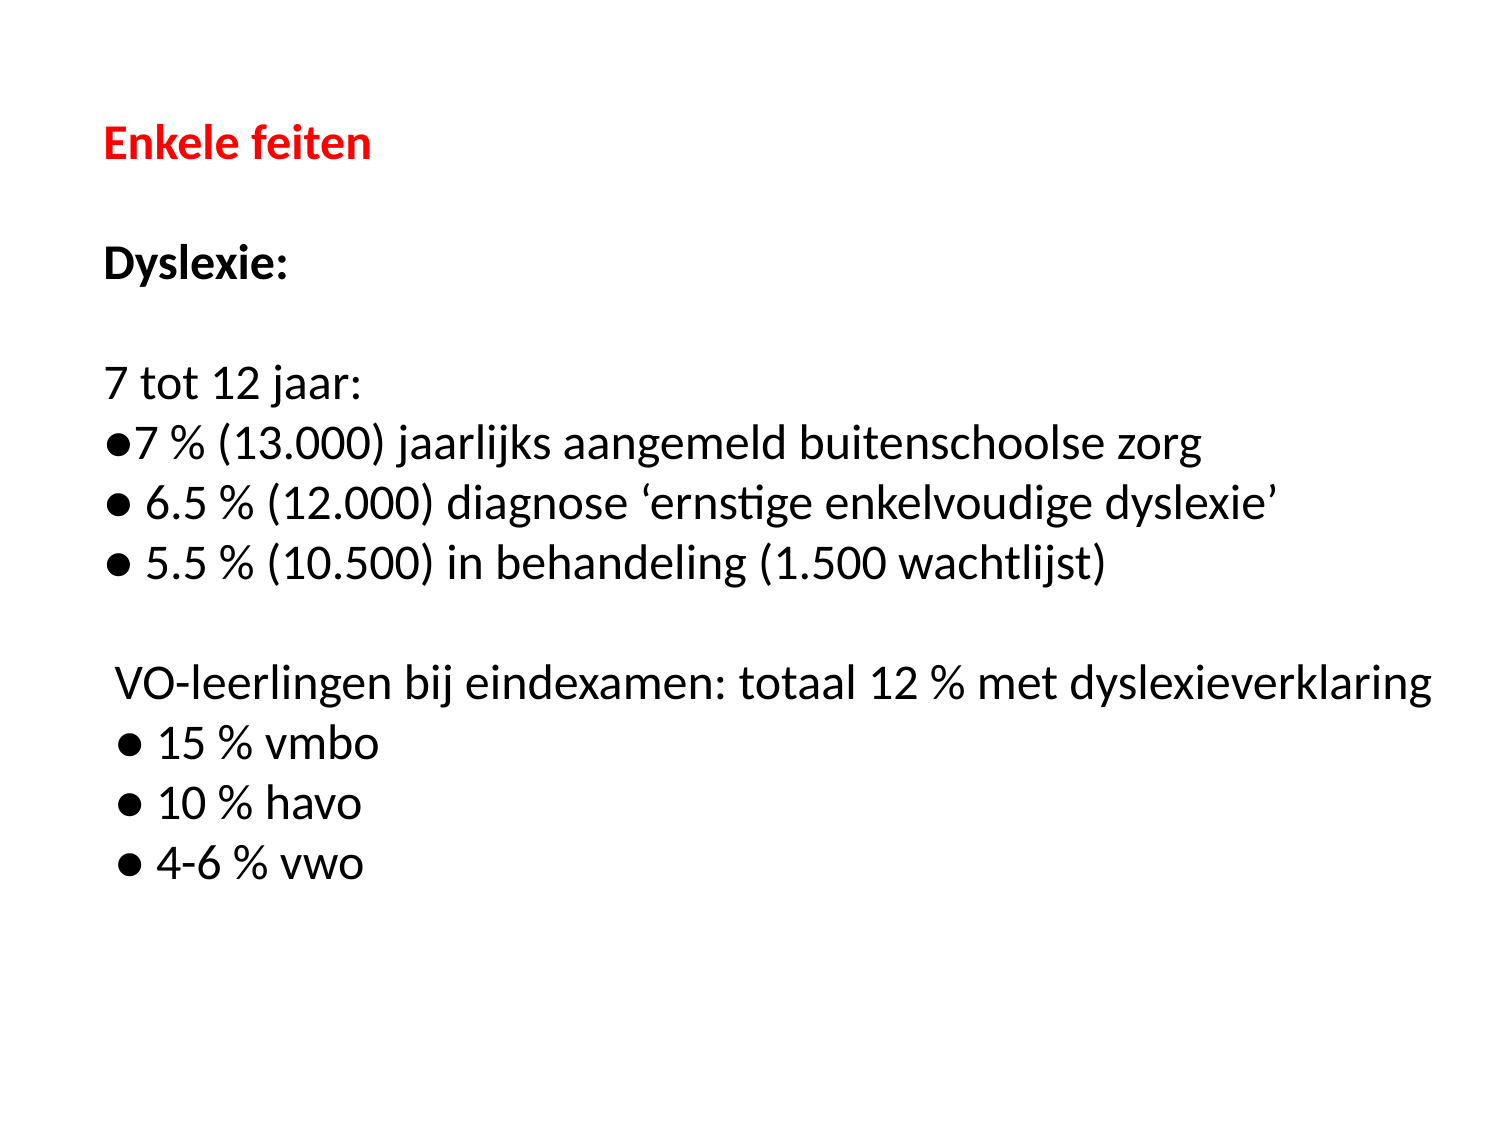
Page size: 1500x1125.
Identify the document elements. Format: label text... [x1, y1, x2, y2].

text_box Enkele feiten Dyslexie: 7 tot 12 jaar: ●7 % (13.000) jaarlijks aangemeld buitenschoolse zorg ● 6.5 % (12.000) diagnose ‘ernstige enkelvoudige dyslexie’ ● 5.5 % (10.500) in behandeling (1.500 wachtlijst) VO-leerlingen bij eindexamen: totaal 12 % met dyslexieverklaring ● 15 % vmbo ● 10 % havo ● 4-6 % vwo [88, 101, 1459, 957]
